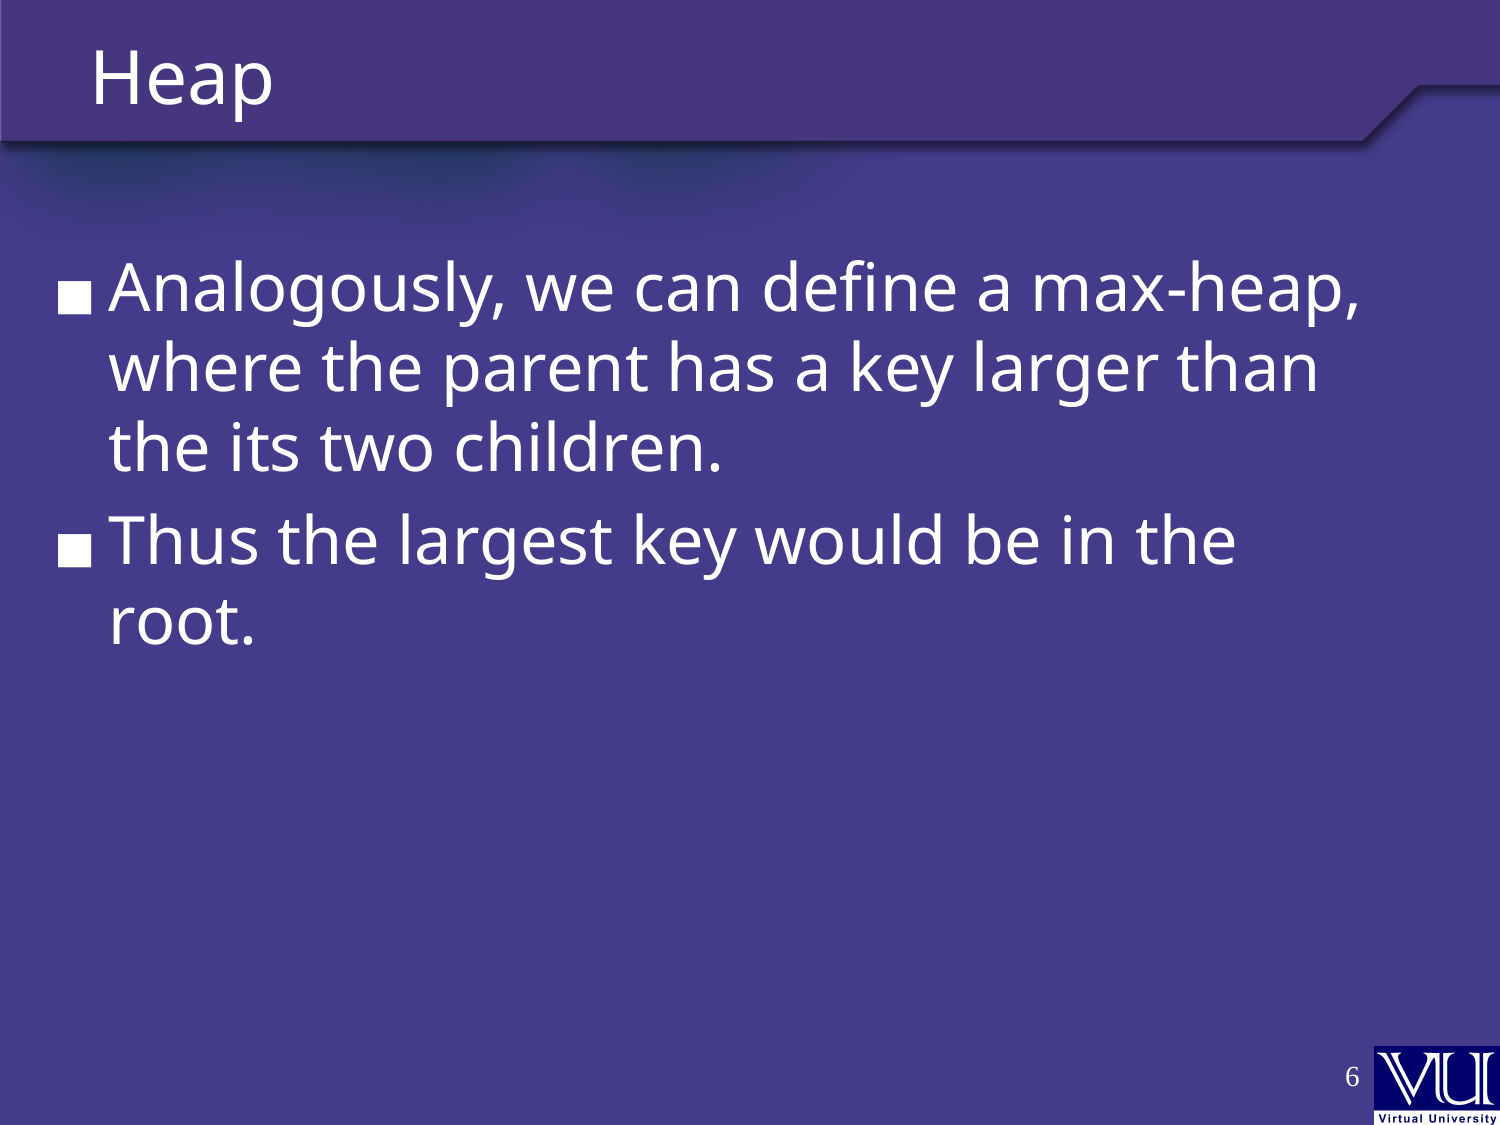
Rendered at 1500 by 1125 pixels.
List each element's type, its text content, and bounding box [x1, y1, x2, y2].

picture [0, 0, 1500, 1125]
list Analogously, we can define a max-heap, where the parent has a key larger than the its two children. Thus the largest key would be in the root. [37, 237, 1413, 988]
title Heap [74, 0, 1350, 150]
text_box ‹#› [1062, 1049, 1375, 1125]
